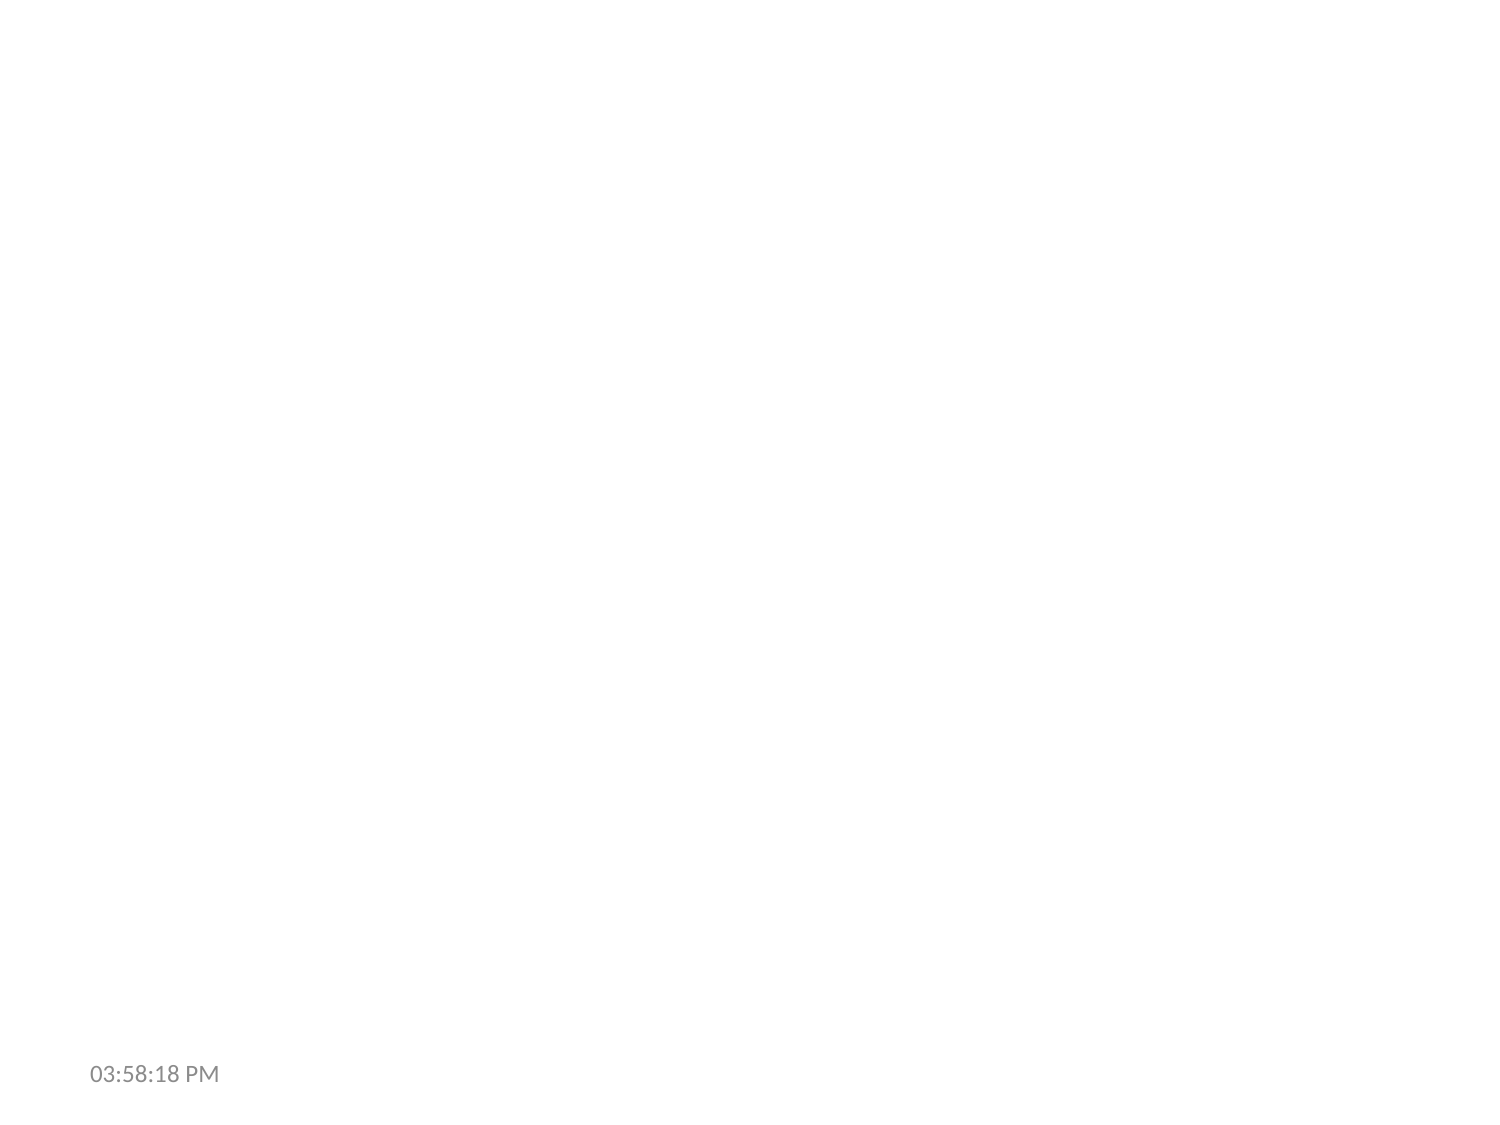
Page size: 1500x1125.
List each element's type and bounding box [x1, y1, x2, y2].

slide_number [75, 1042, 425, 1103]
